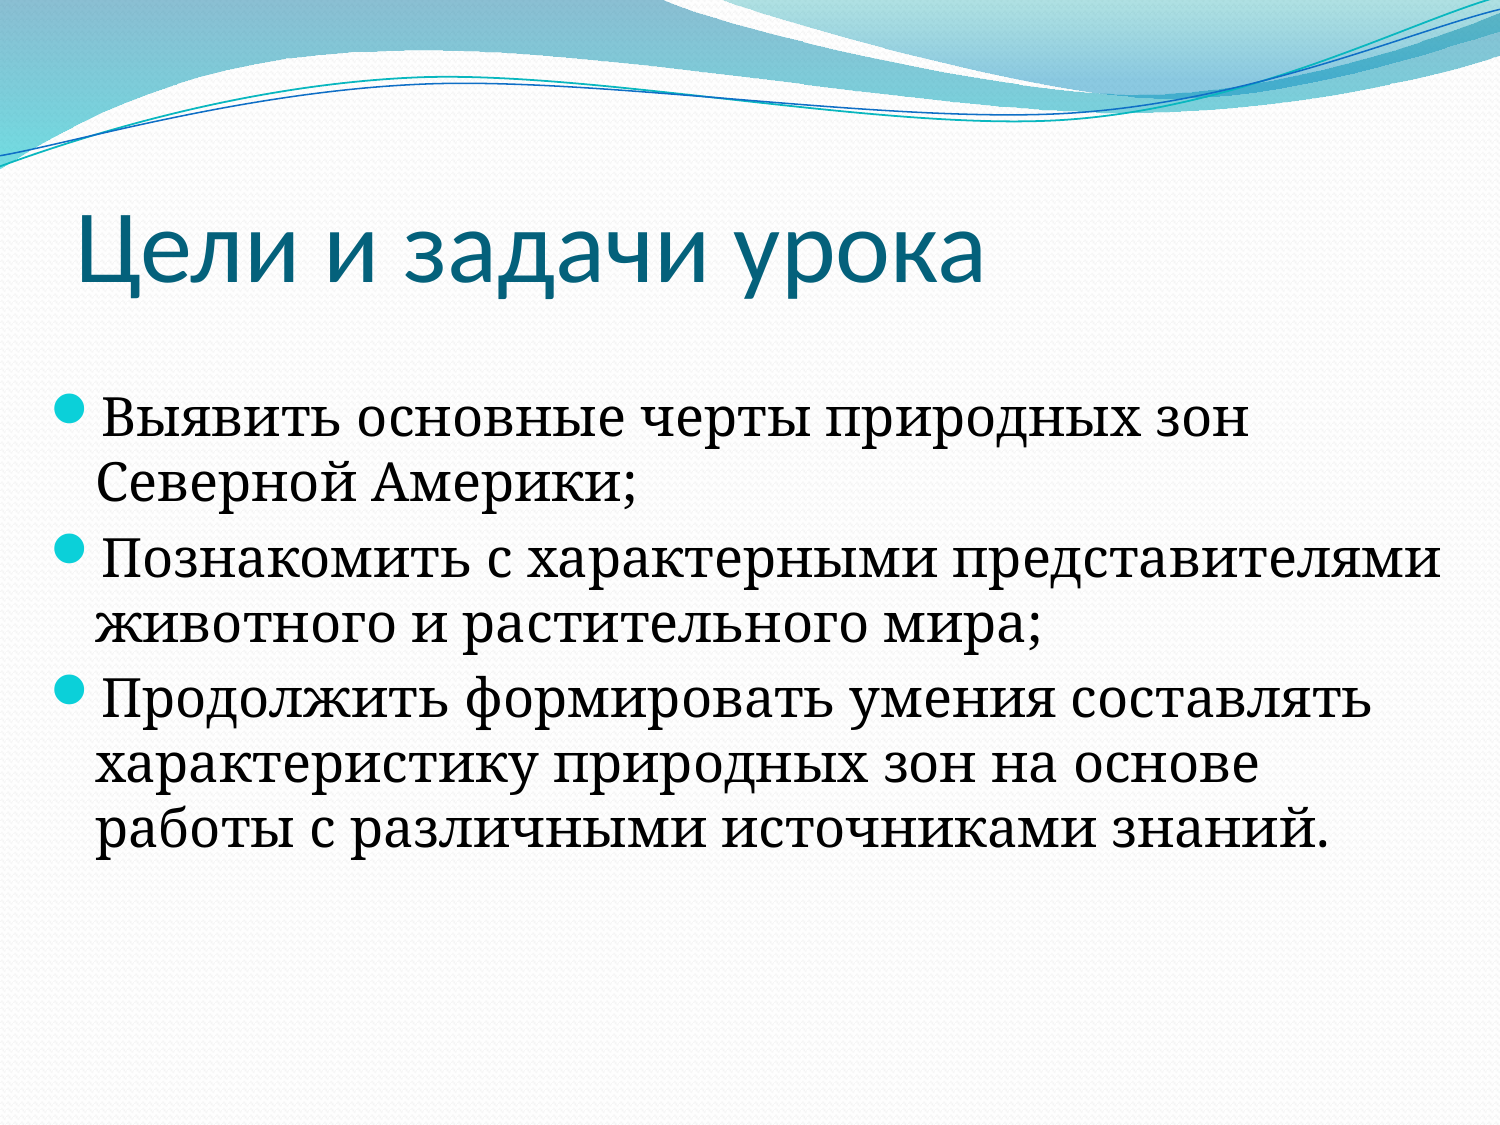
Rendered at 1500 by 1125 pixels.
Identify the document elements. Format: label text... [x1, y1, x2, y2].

list Выявить основные черты природных зон Северной Америки; Познакомить с характерными представителями животного и растительного мира; Продолжить формировать умения составлять характеристику природных зон на основе работы с различными источниками знаний. [35, 375, 1477, 1005]
title Цели и задачи урока [75, 115, 1425, 303]
